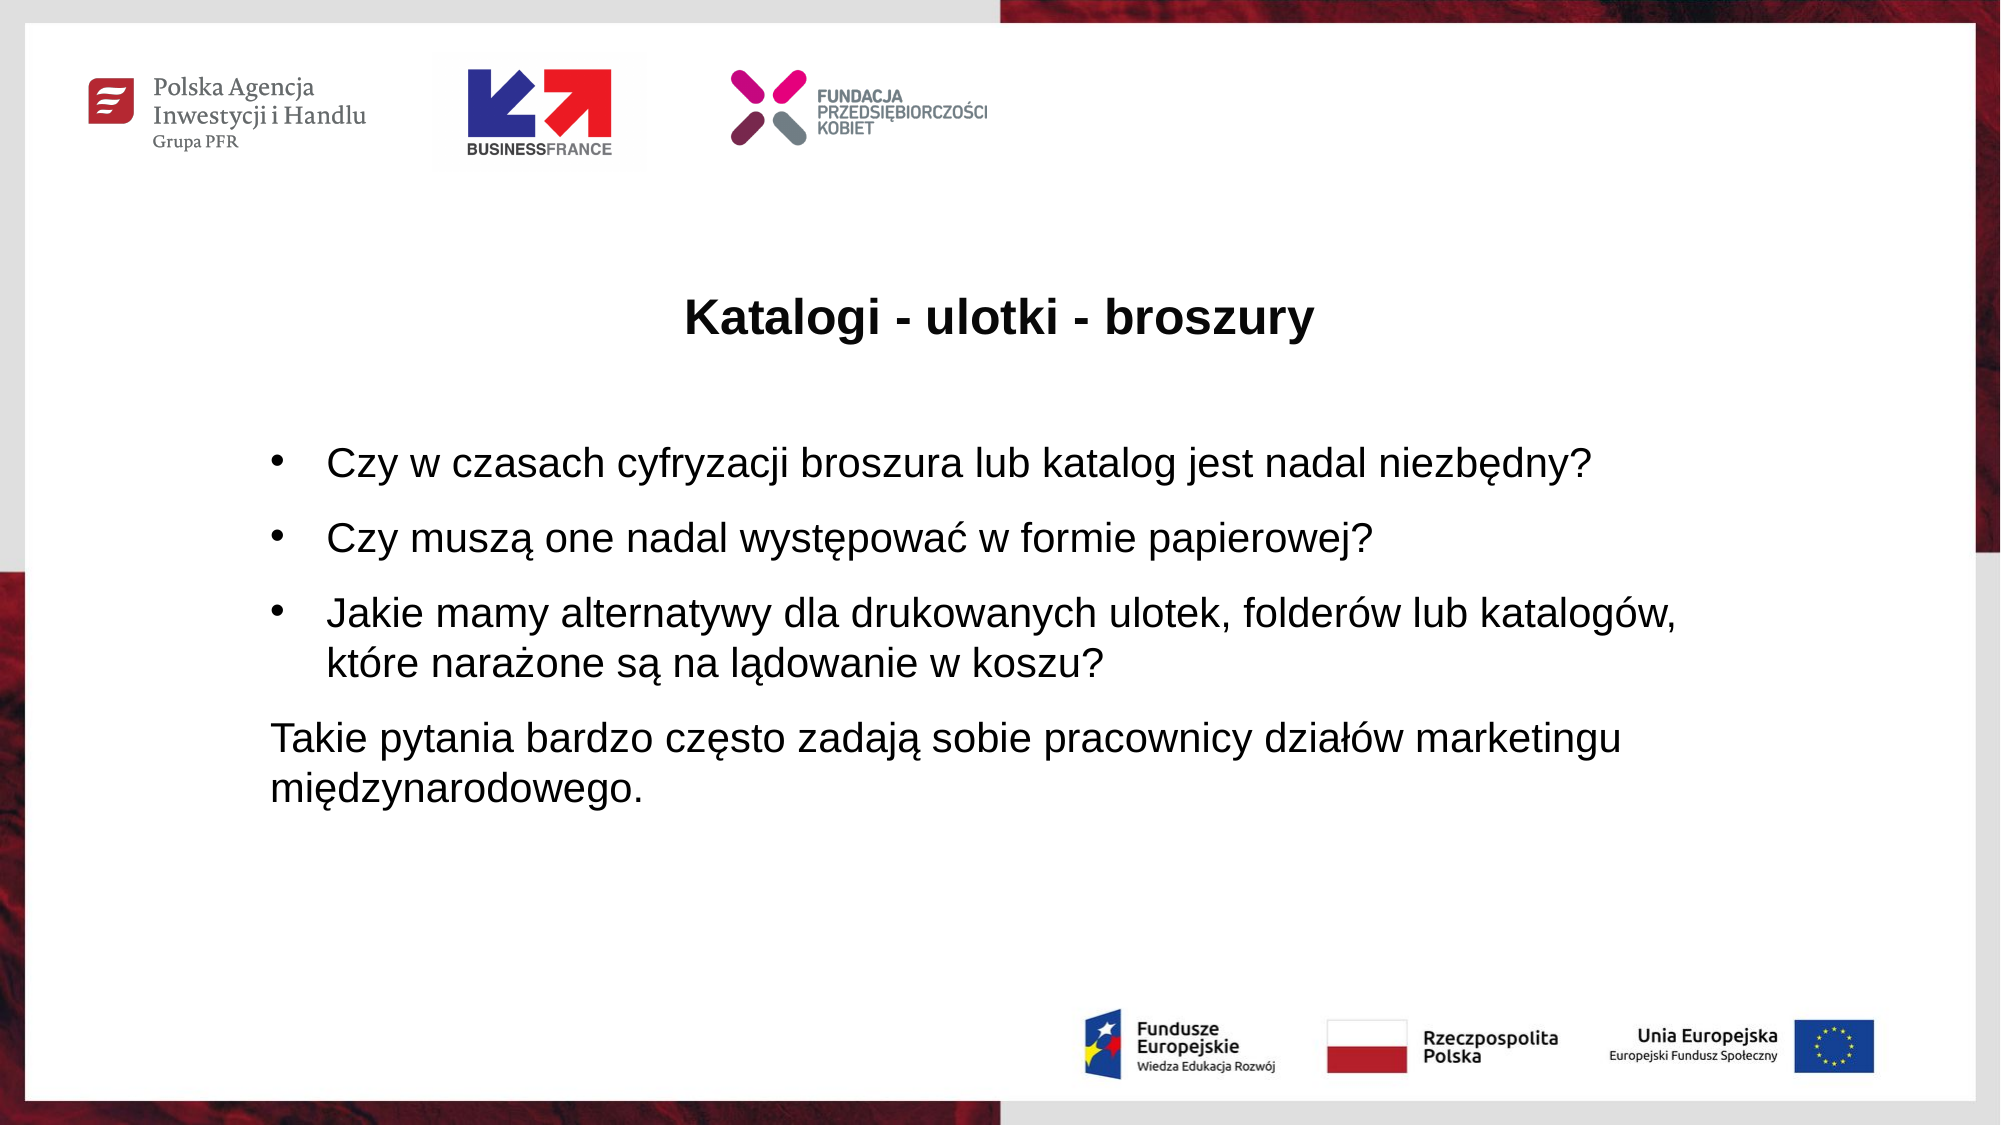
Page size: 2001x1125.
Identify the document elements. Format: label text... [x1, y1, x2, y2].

picture [0, 0, 2001, 1125]
text_box Katalogi - ulotki - broszury [453, 280, 1547, 349]
text_box Czy w czasach cyfryzacji broszura lub katalog jest nadal niezbędny? Czy muszą one nadal występować w formie papierowej? Jakie mamy alternatywy dla drukowanych ulotek, folderów lub katalogów, które narażone są na lądowanie w koszu? Takie pytania bardzo często zadają sobie pracownicy działów marketingu międzynarodowego. [265, 431, 1734, 890]
